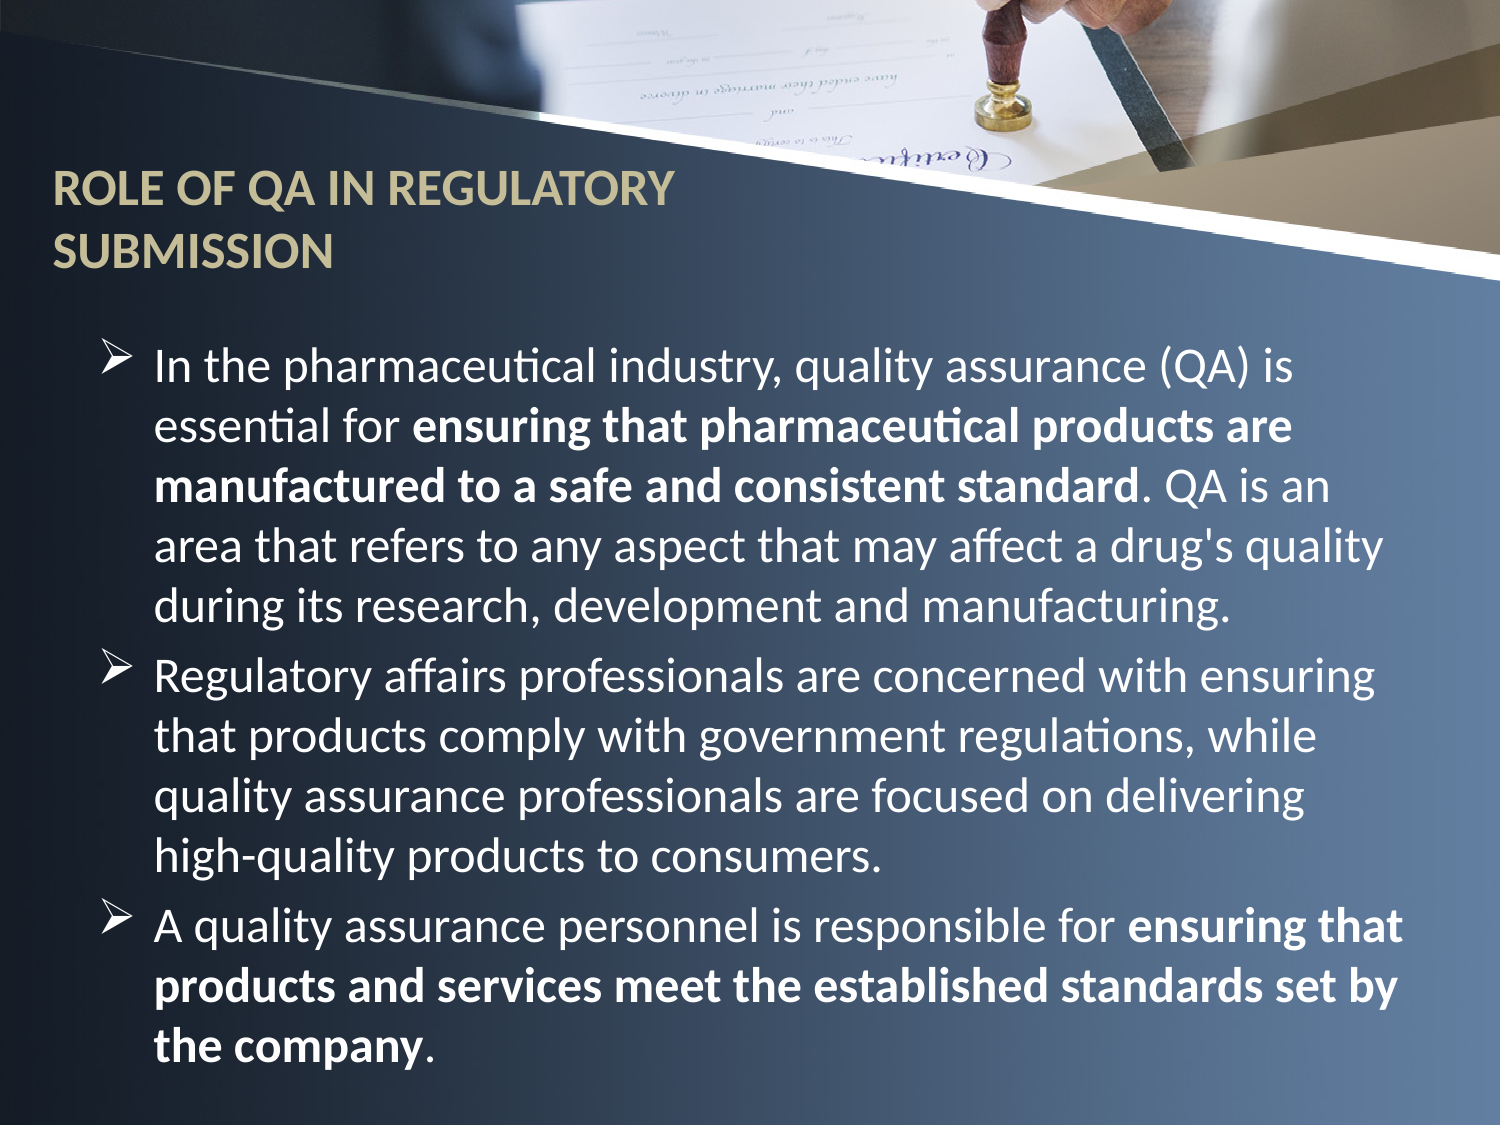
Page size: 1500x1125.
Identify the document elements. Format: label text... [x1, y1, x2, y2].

title ROLE OF QA IN REGULATORY SUBMISSION [37, 144, 838, 288]
list In the pharmaceutical industry, quality assurance (QA) is essential for ensuring that pharmaceutical products are manufactured to a safe and consistent standard. QA is an area that refers to any aspect that may affect a drug's quality during its research, development and manufacturing. Regulatory affairs professionals are concerned with ensuring that products comply with government regulations, while quality assurance professionals are focused on delivering high-quality products to consumers. A quality assurance personnel is responsible for ensuring that products and services meet the established standards set by the company. [82, 324, 1433, 1100]
picture [0, 0, 1500, 1125]
